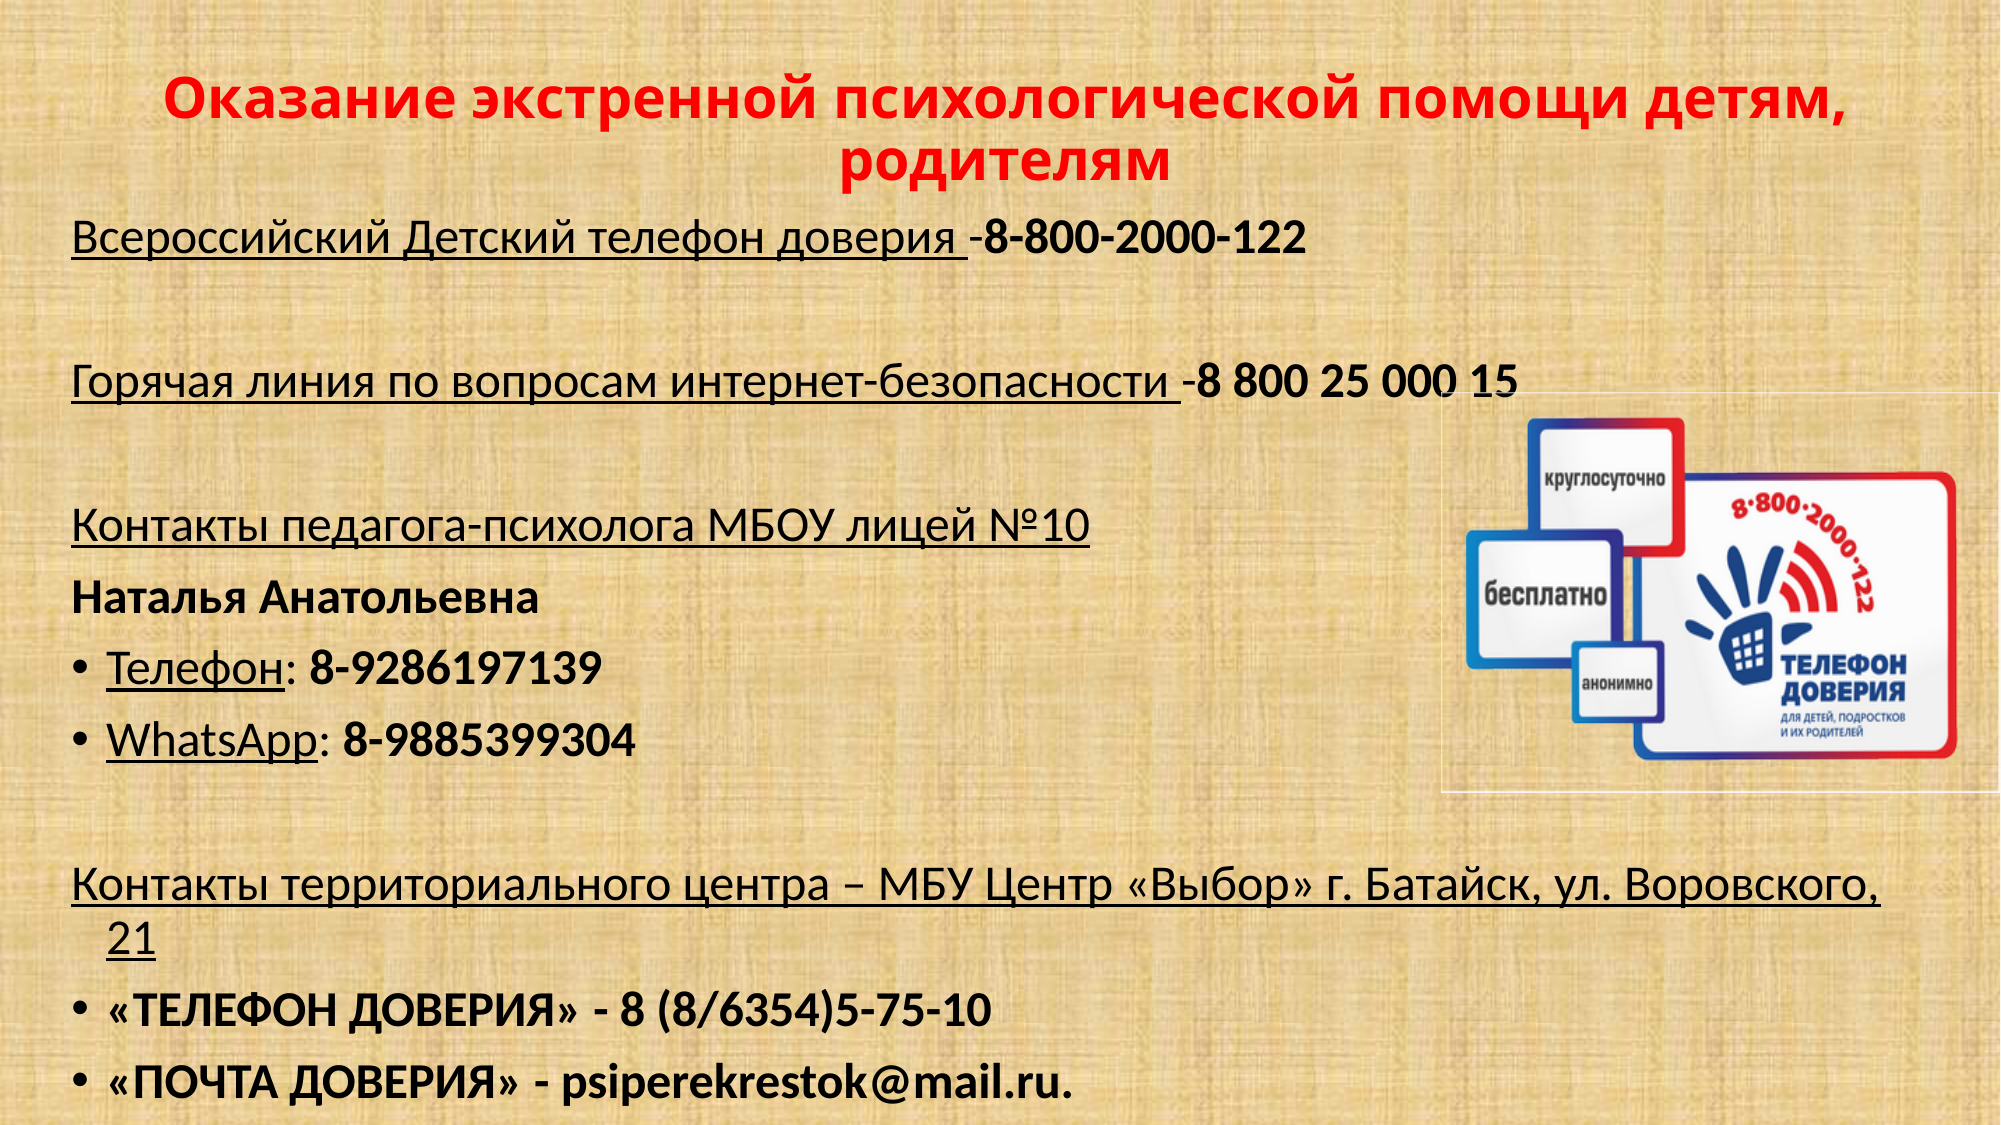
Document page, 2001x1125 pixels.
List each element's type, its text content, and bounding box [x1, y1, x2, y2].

list Оказание экстренной психологической помощи детям, родителям Всероссийский Детский телефон доверия -8-800-2000-122 Горячая линия по вопросам интернет-безопасности -8 800 25 000 15 Контакты педагога-психолога МБОУ лицей №10 Наталья Анатольевна Телефон: 8-9286197139 WhatsApp: 8-9885399304 Контакты территориального центра – МБУ Центр «Выбор» г. Батайск, ул. Воровского, 21 «ТЕЛЕФОН ДОВЕРИЯ» - 8 (8/6354)5-75-10 «ПОЧТА ДОВЕРИЯ» - psiperekrestok@mail.ru. [56, 61, 1955, 1125]
picture [0, 0, 2001, 1125]
